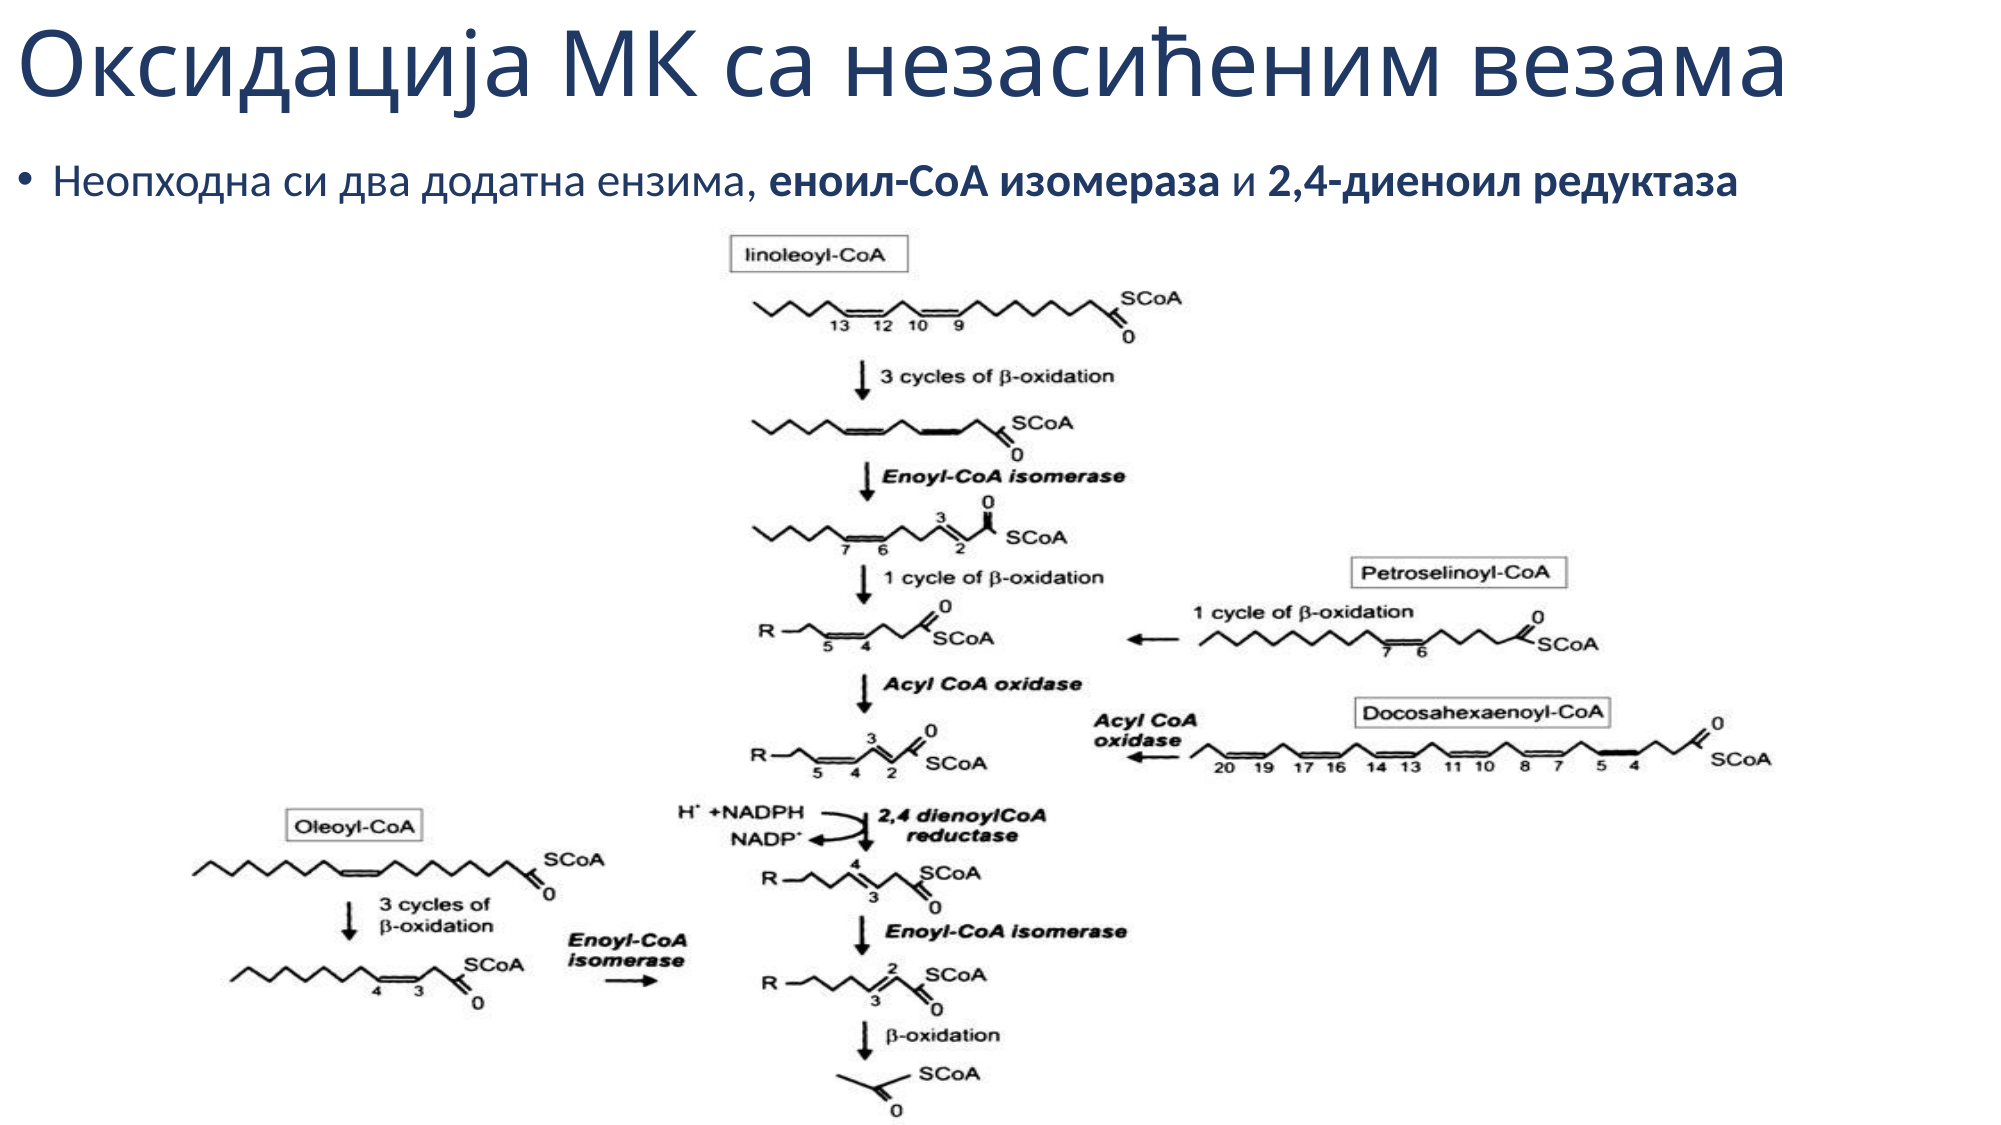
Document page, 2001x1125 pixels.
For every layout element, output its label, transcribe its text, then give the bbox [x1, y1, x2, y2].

title Оксидација МК са незасићеним везама [1, 0, 2000, 135]
picture [178, 227, 1783, 1125]
list Неопходна си два додатна ензима, еноил-СоА изомераза и 2,4-диеноил редуктаза [1, 148, 2000, 248]
